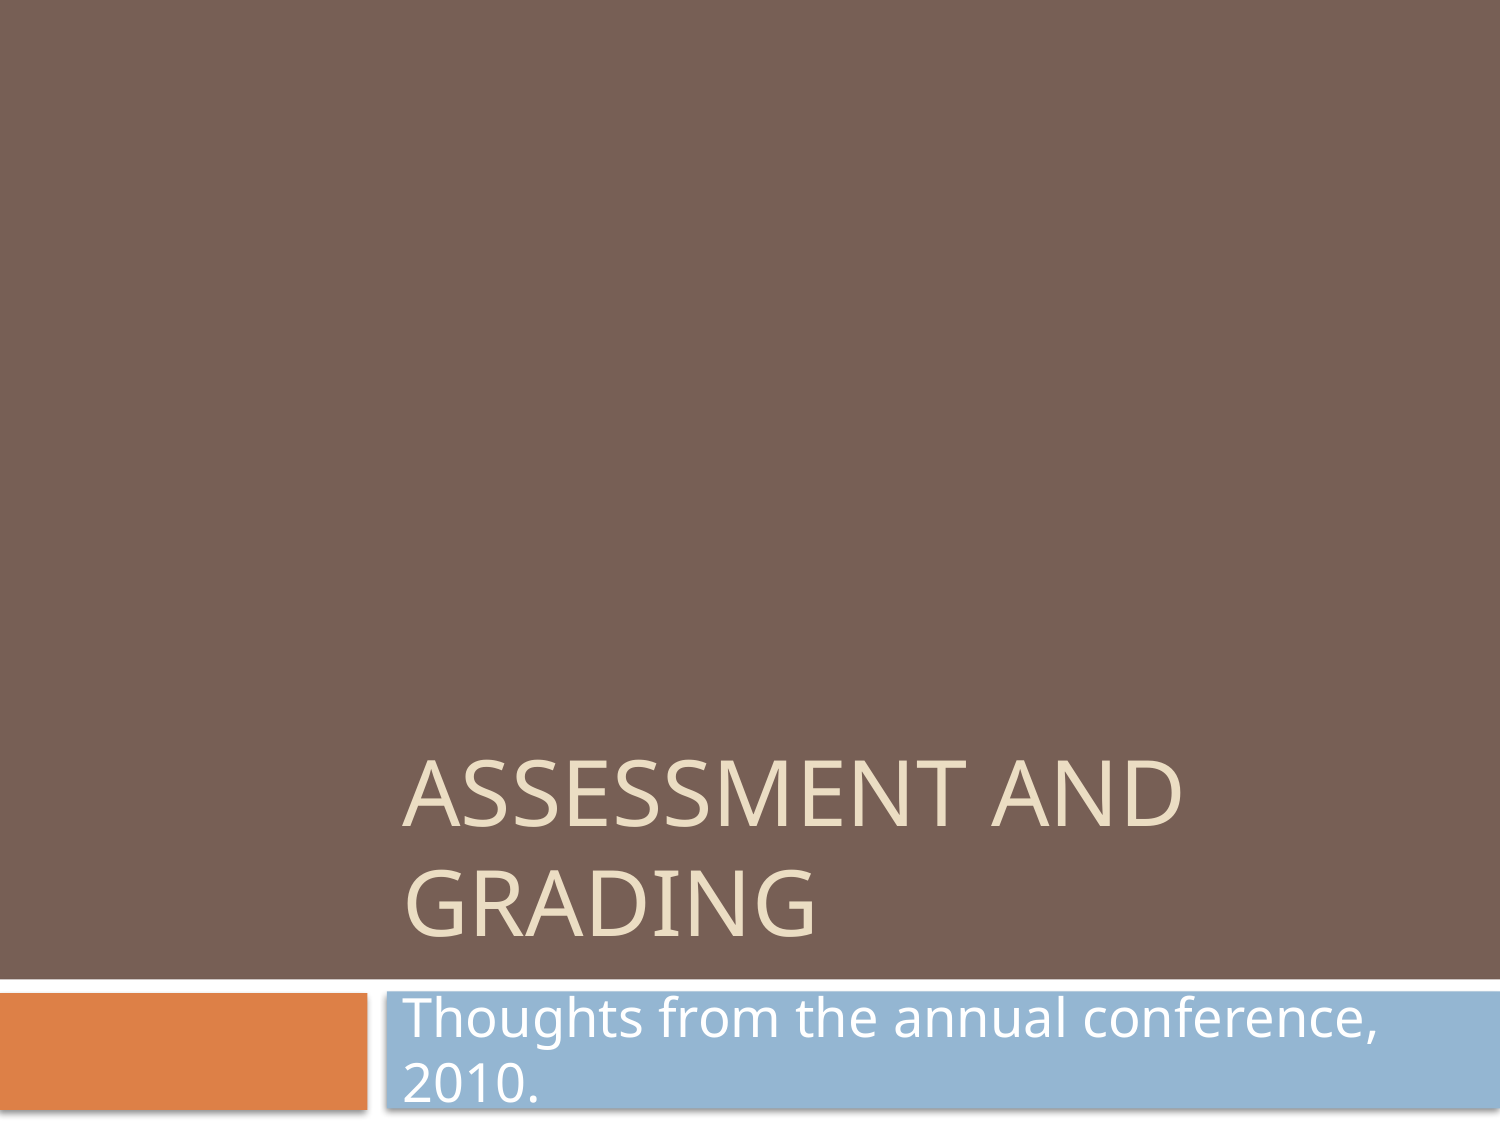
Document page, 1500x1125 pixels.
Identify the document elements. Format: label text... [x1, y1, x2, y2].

title Assessment and Grading [387, 662, 1450, 963]
subtitle Thoughts from the annual conference, 2010. [387, 992, 1488, 1105]
